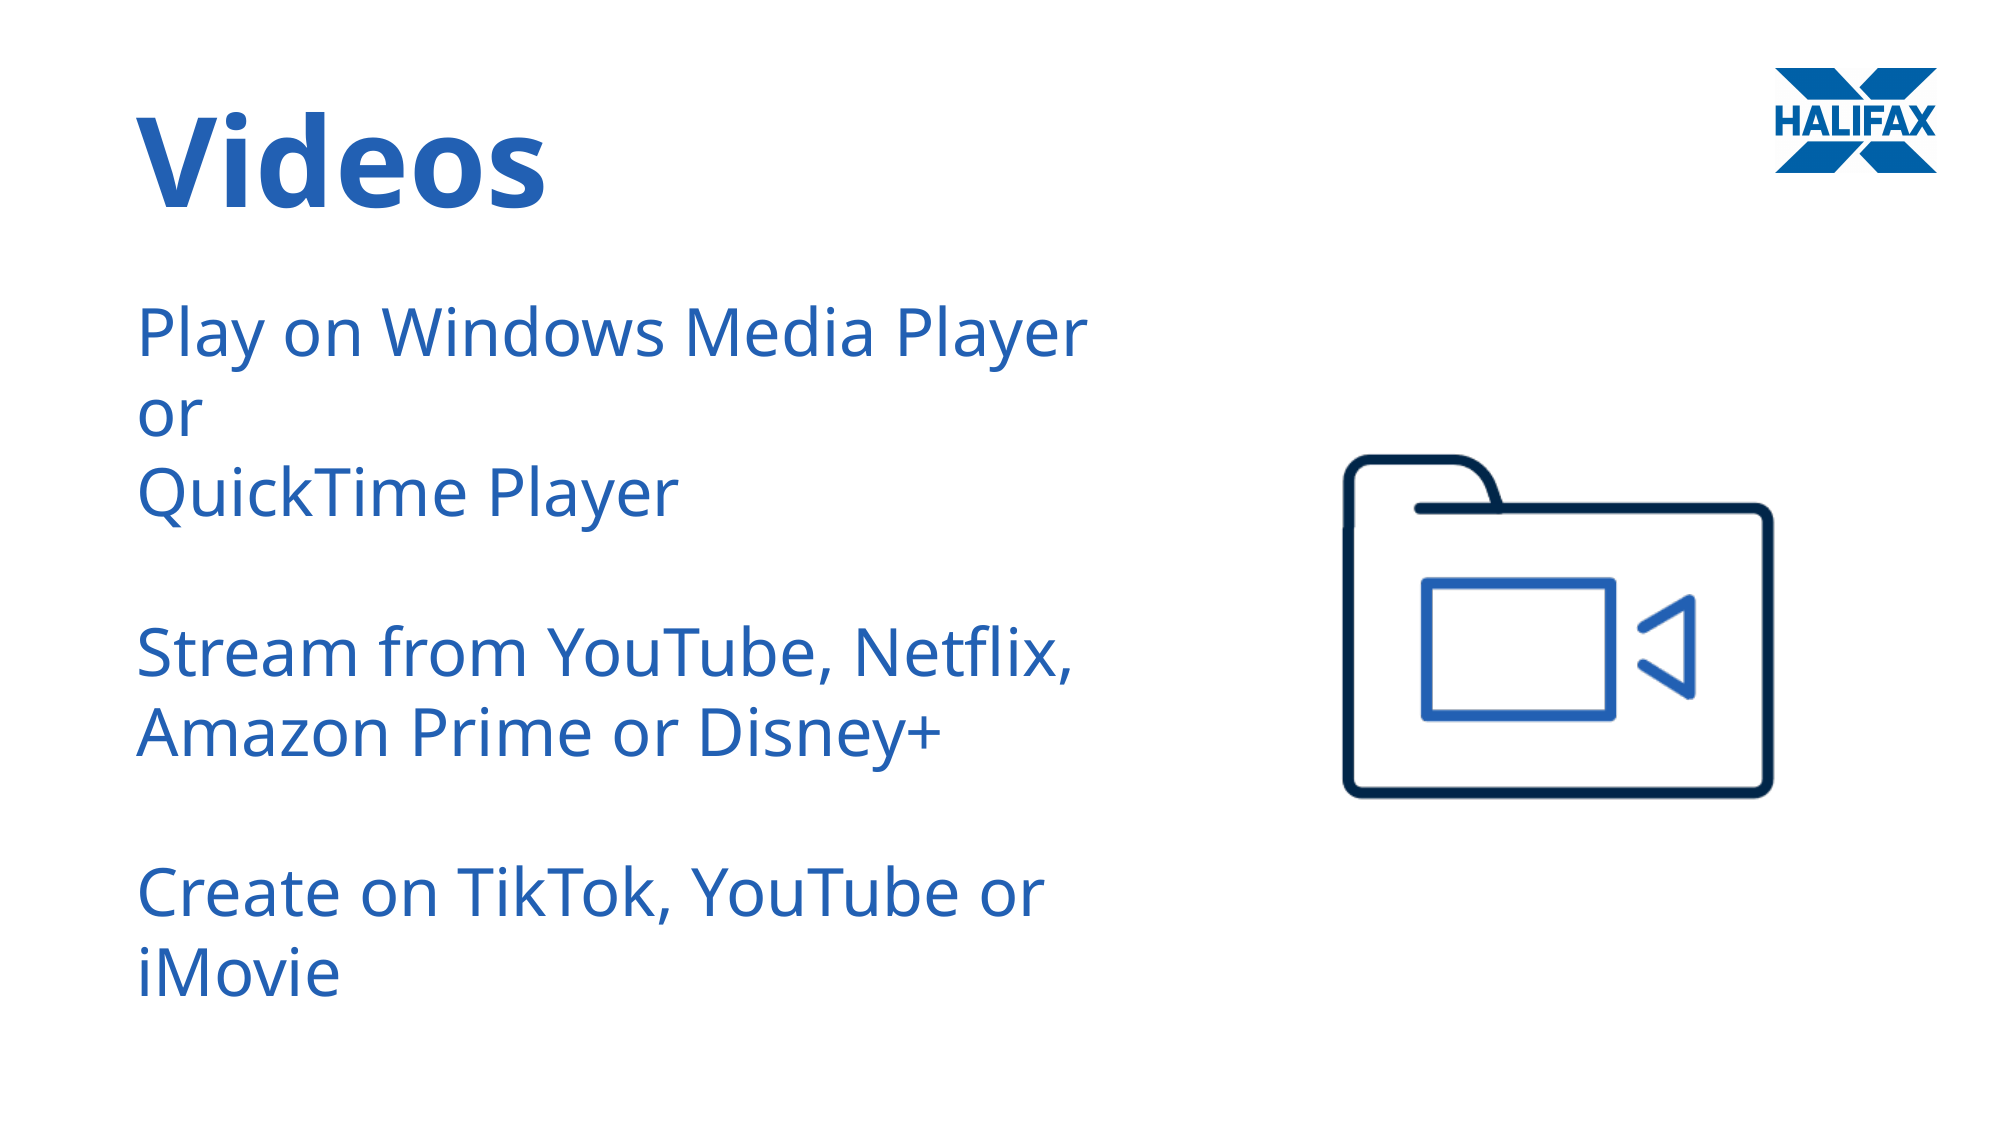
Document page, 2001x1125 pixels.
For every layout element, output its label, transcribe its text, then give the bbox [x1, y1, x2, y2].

list Play on Windows Media Player or QuickTime Player Stream from YouTube, Netflix, Amazon Prime or Disney+ Create on TikTok, YouTube or iMovie [121, 328, 1170, 972]
picture [1775, 68, 1937, 173]
picture [1236, 327, 1879, 972]
list Videos [121, 75, 1579, 221]
